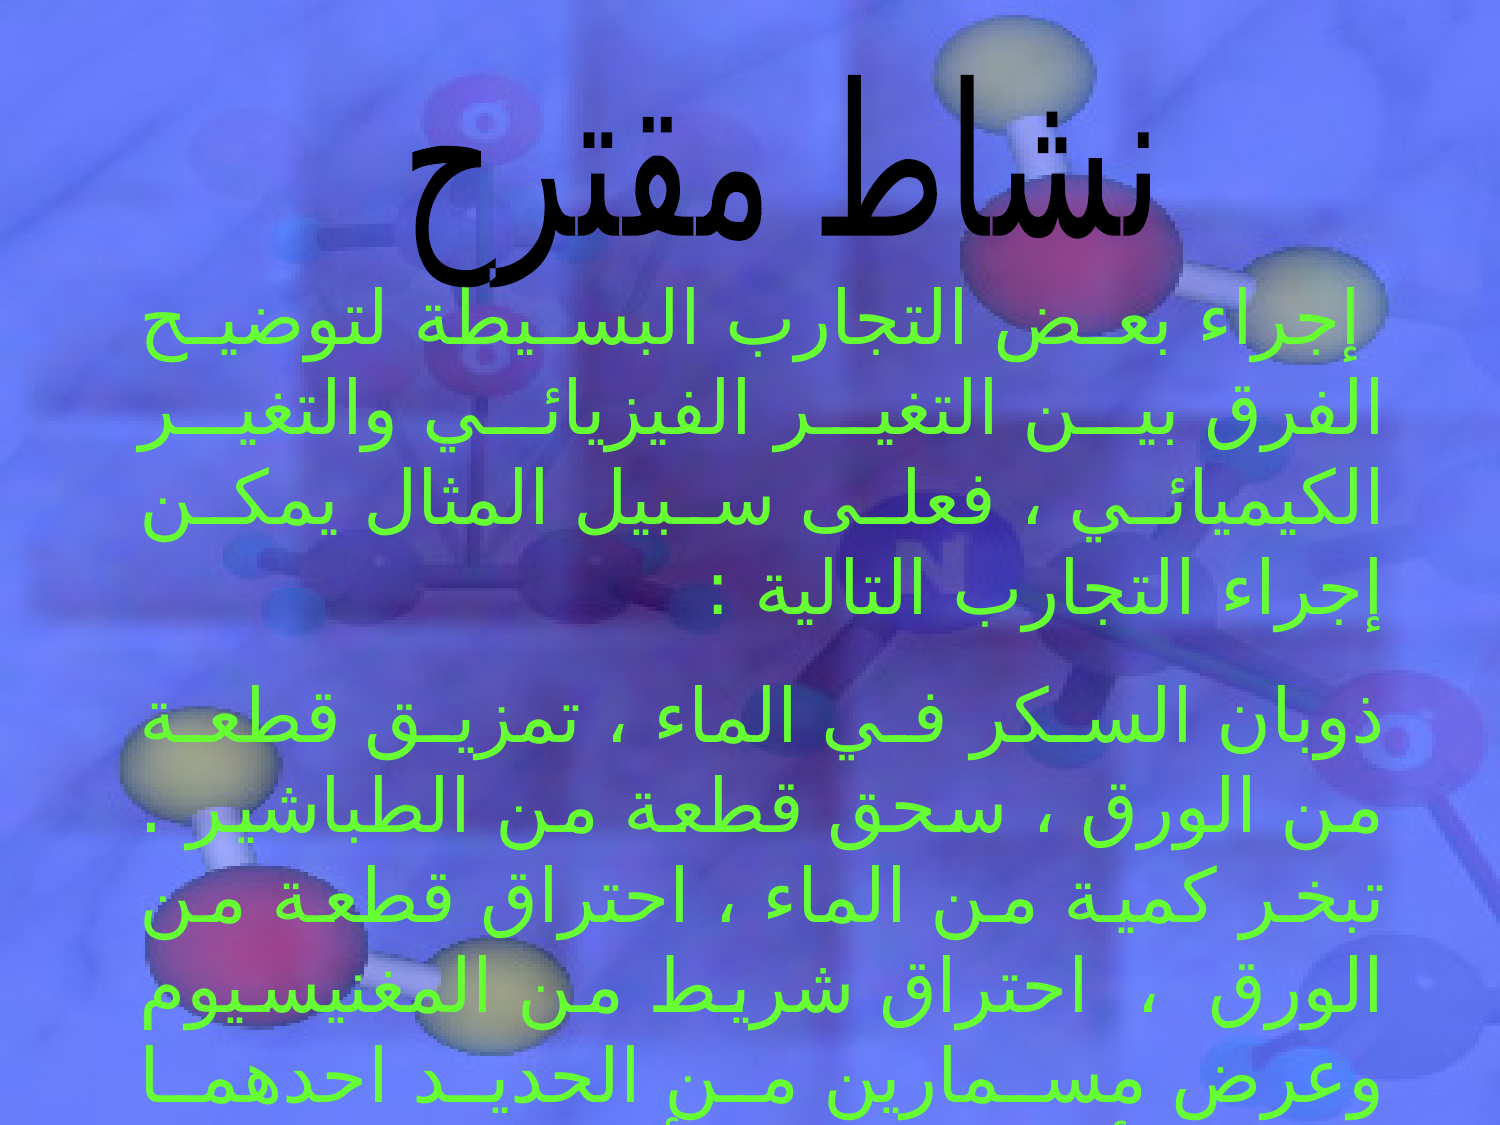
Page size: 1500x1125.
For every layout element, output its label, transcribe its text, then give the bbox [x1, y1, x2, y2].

text_box إجراء بعض التجارب البسيطة لتوضيح الفرق بين التغير الفيزيائي والتغير الكيميائي ، فعلى سبيل المثال يمكن إجراء التجارب التالية : ذوبان السكر في الماء ، تمزيق قطعة من الورق ، سحق قطعة من الطباشير . تبخر كمية من الماء ، احتراق قطعة من الورق ، احتراق شريط من المغنيسيوم وعرض مسمارين من الحديد احدهما جديد والأخر لحقه الصدأ . [124, 262, 1400, 1125]
picture [0, 0, 1500, 1125]
